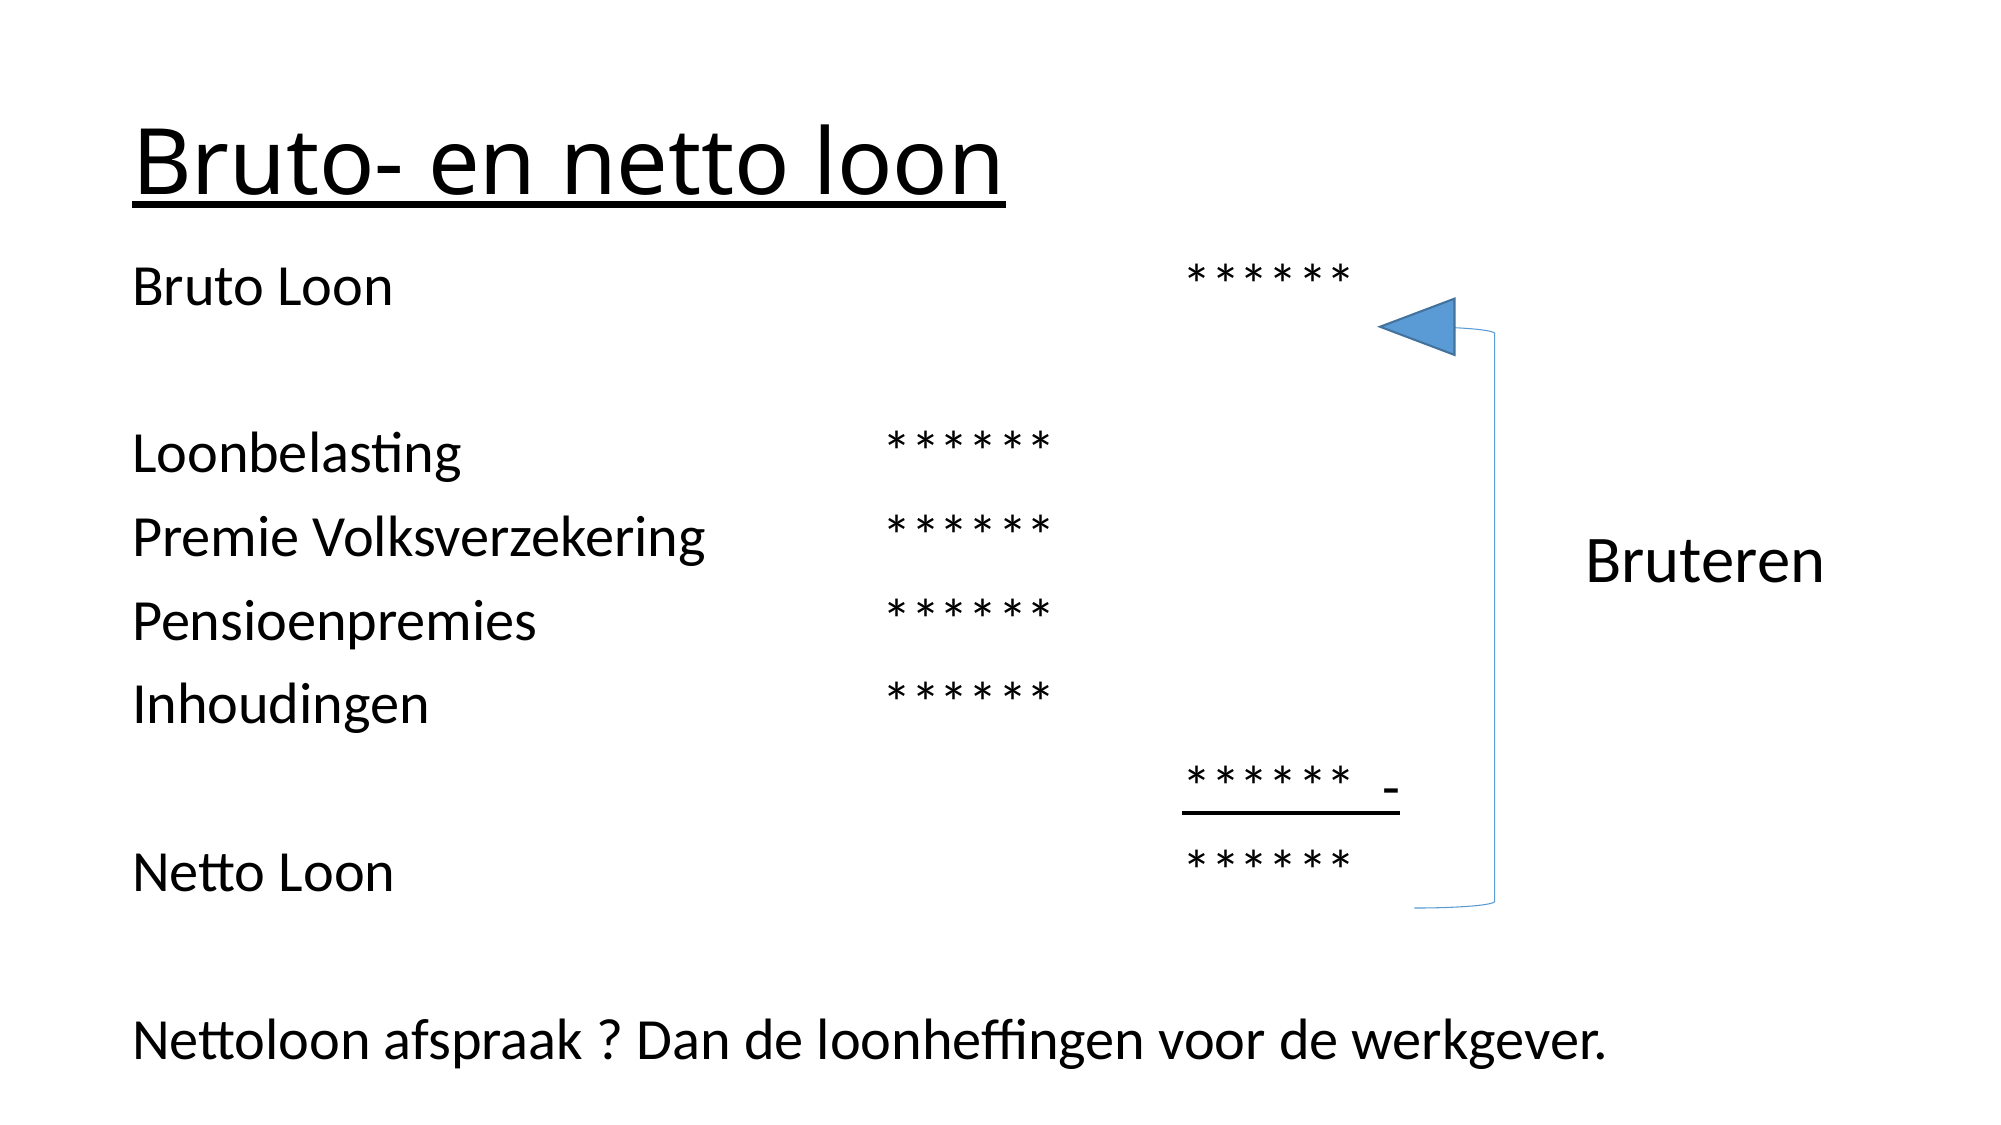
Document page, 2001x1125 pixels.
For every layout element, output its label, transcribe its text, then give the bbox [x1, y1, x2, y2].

list Bruto Loon ****** Loonbelasting ****** Premie Volksverzekering ****** Pensioenpremies ****** Inhoudingen ****** ****** - Netto Loon ****** Nettoloon afspraak ? Dan de loonheffingen voor de werkgever. [117, 247, 1843, 1125]
text_box [1377, 297, 1456, 357]
text_box [1414, 327, 1496, 909]
title Bruto- en netto loon [117, 55, 1881, 274]
text_box Bruteren [1570, 508, 1841, 603]
